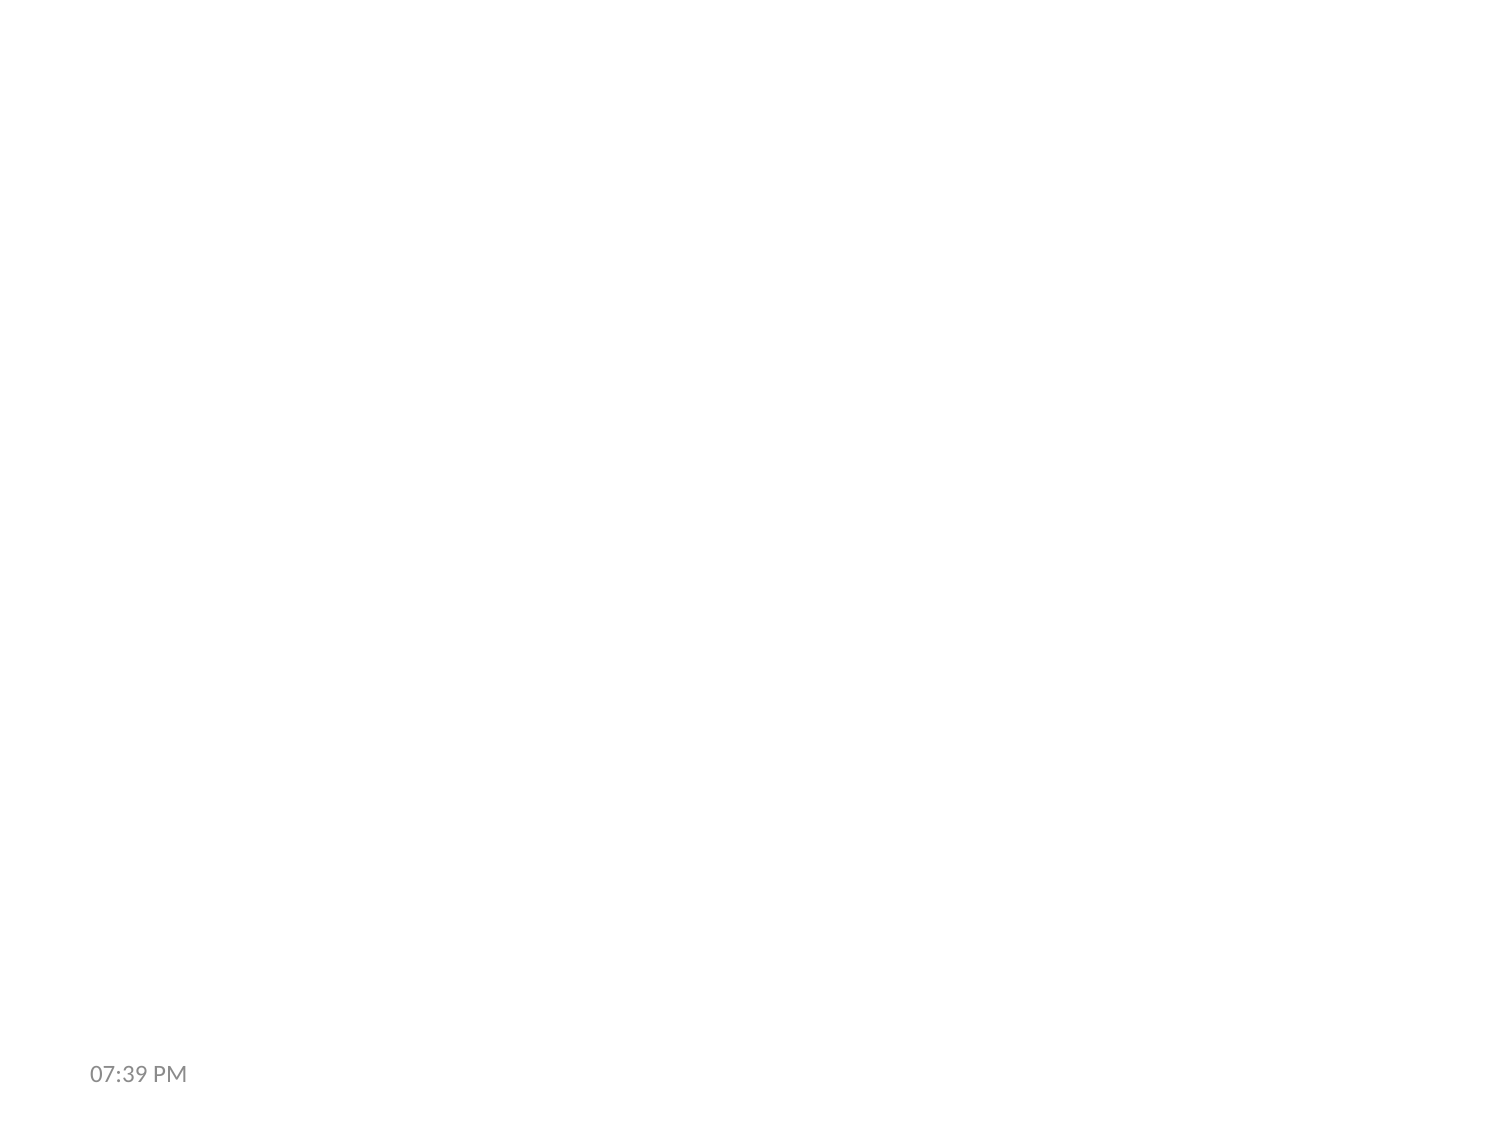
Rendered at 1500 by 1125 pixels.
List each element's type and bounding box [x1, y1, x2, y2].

slide_number [75, 1042, 425, 1103]
